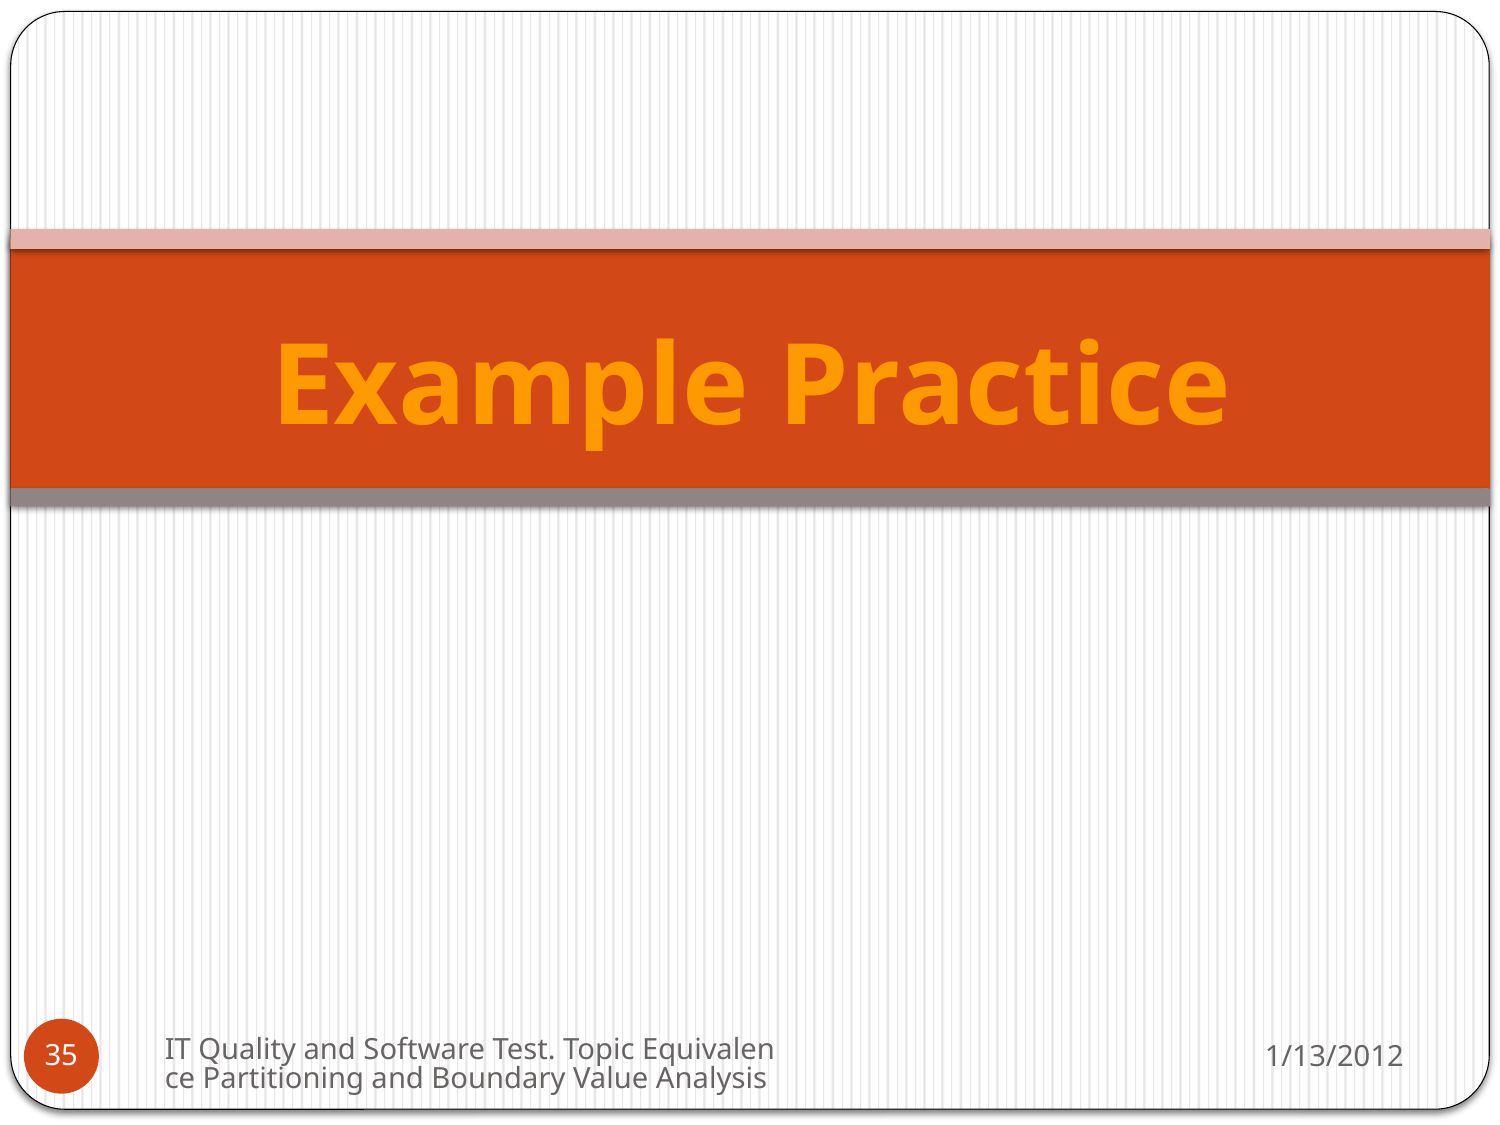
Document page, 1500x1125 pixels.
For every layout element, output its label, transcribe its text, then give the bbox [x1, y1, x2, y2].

slide_number 35 [23, 1018, 99, 1094]
text_box Example Practice [256, 304, 1247, 455]
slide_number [1012, 1015, 1419, 1094]
footer IT Quality and Software Test. Topic Equivalence Partitioning and Boundary Value Analysis [150, 1012, 800, 1088]
